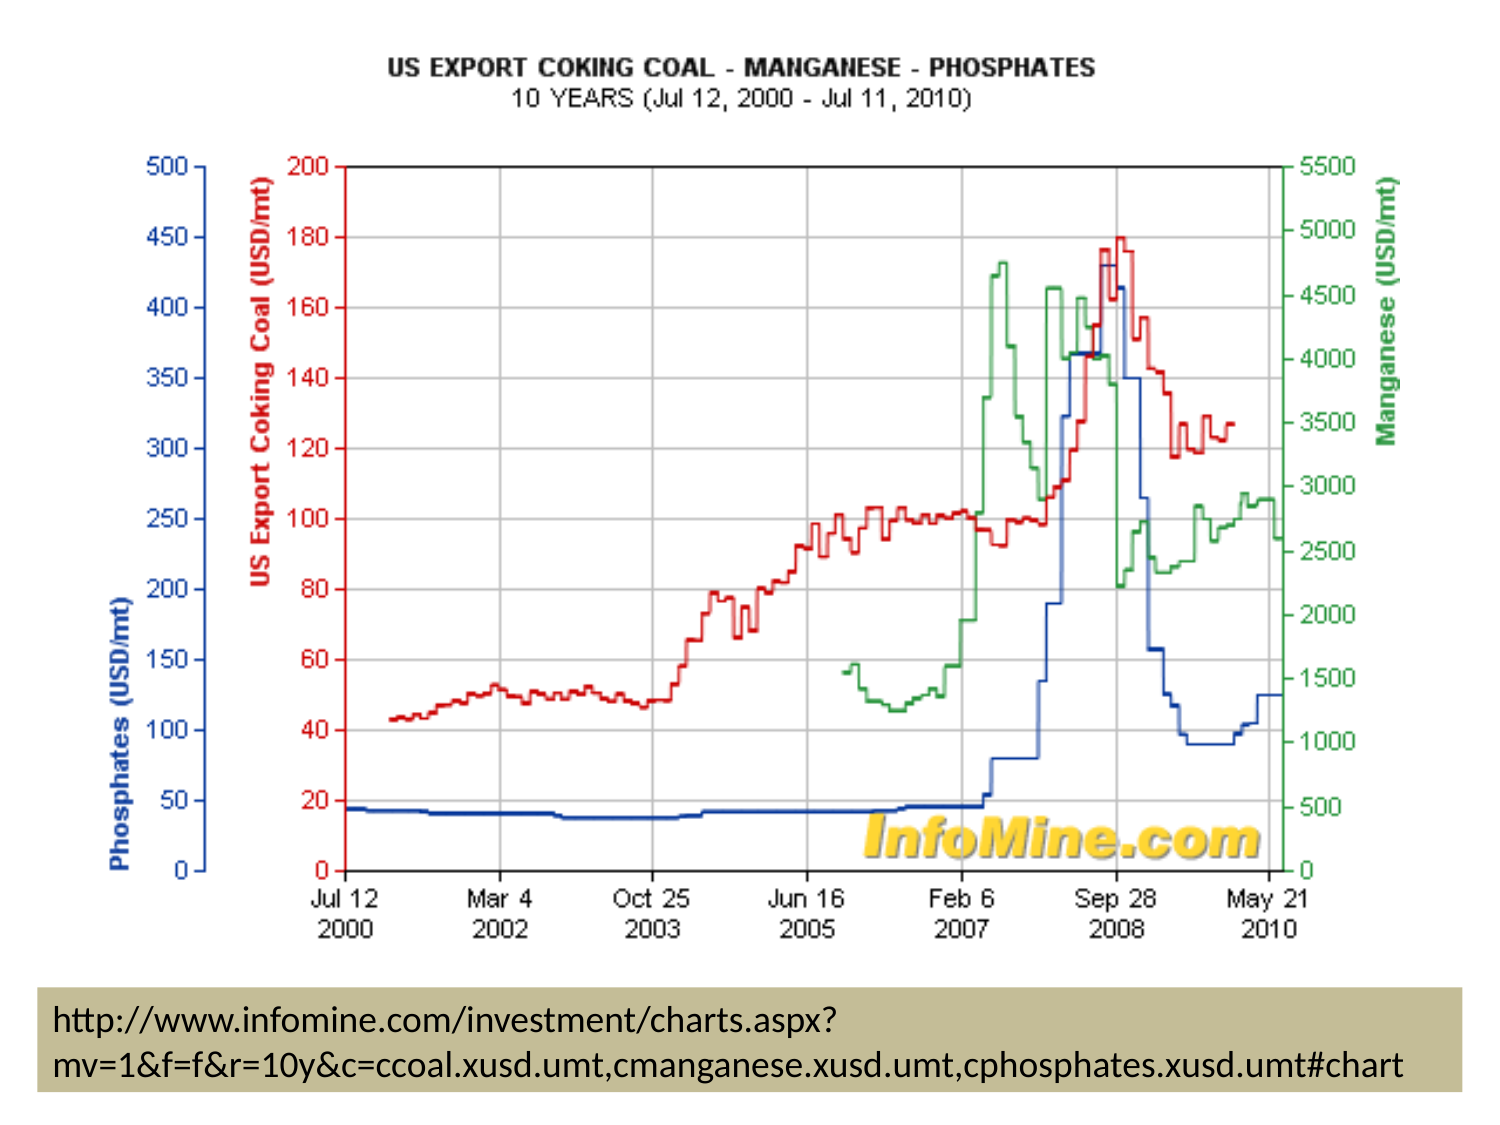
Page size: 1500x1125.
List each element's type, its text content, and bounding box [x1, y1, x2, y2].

text_box http://www.infomine.com/investment/charts.aspx?mv=1&f=f&r=10y&c=ccoal.xusd.umt,cmanganese.xusd.umt,cphosphates.xusd.umt#chart [37, 987, 1463, 1093]
picture [87, 49, 1401, 988]
